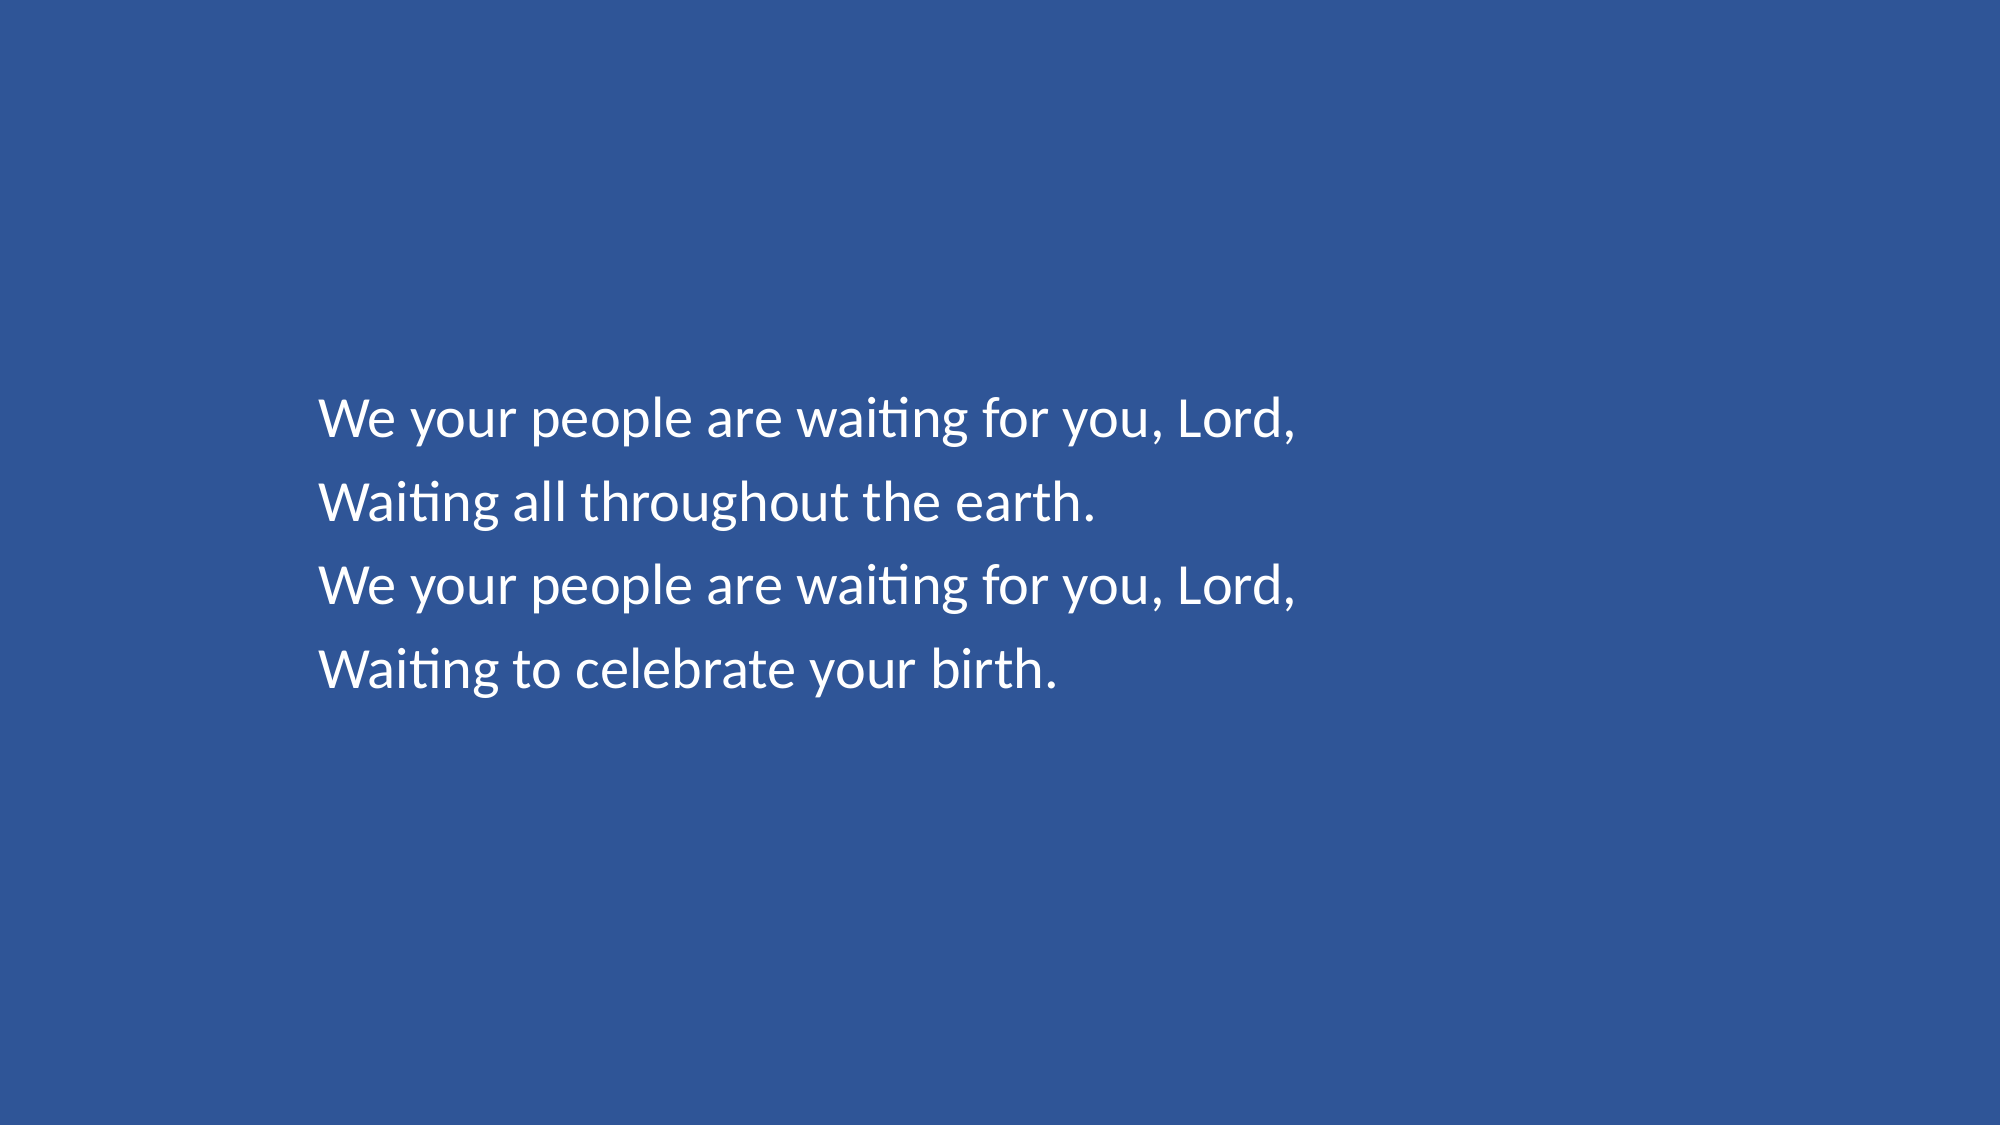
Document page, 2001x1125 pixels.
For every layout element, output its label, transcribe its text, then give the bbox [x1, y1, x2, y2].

list We your people are waiting for you, Lord, Waiting all throughout the earth. We your people are waiting for you, Lord, Waiting to celebrate your birth. [303, 379, 1704, 746]
